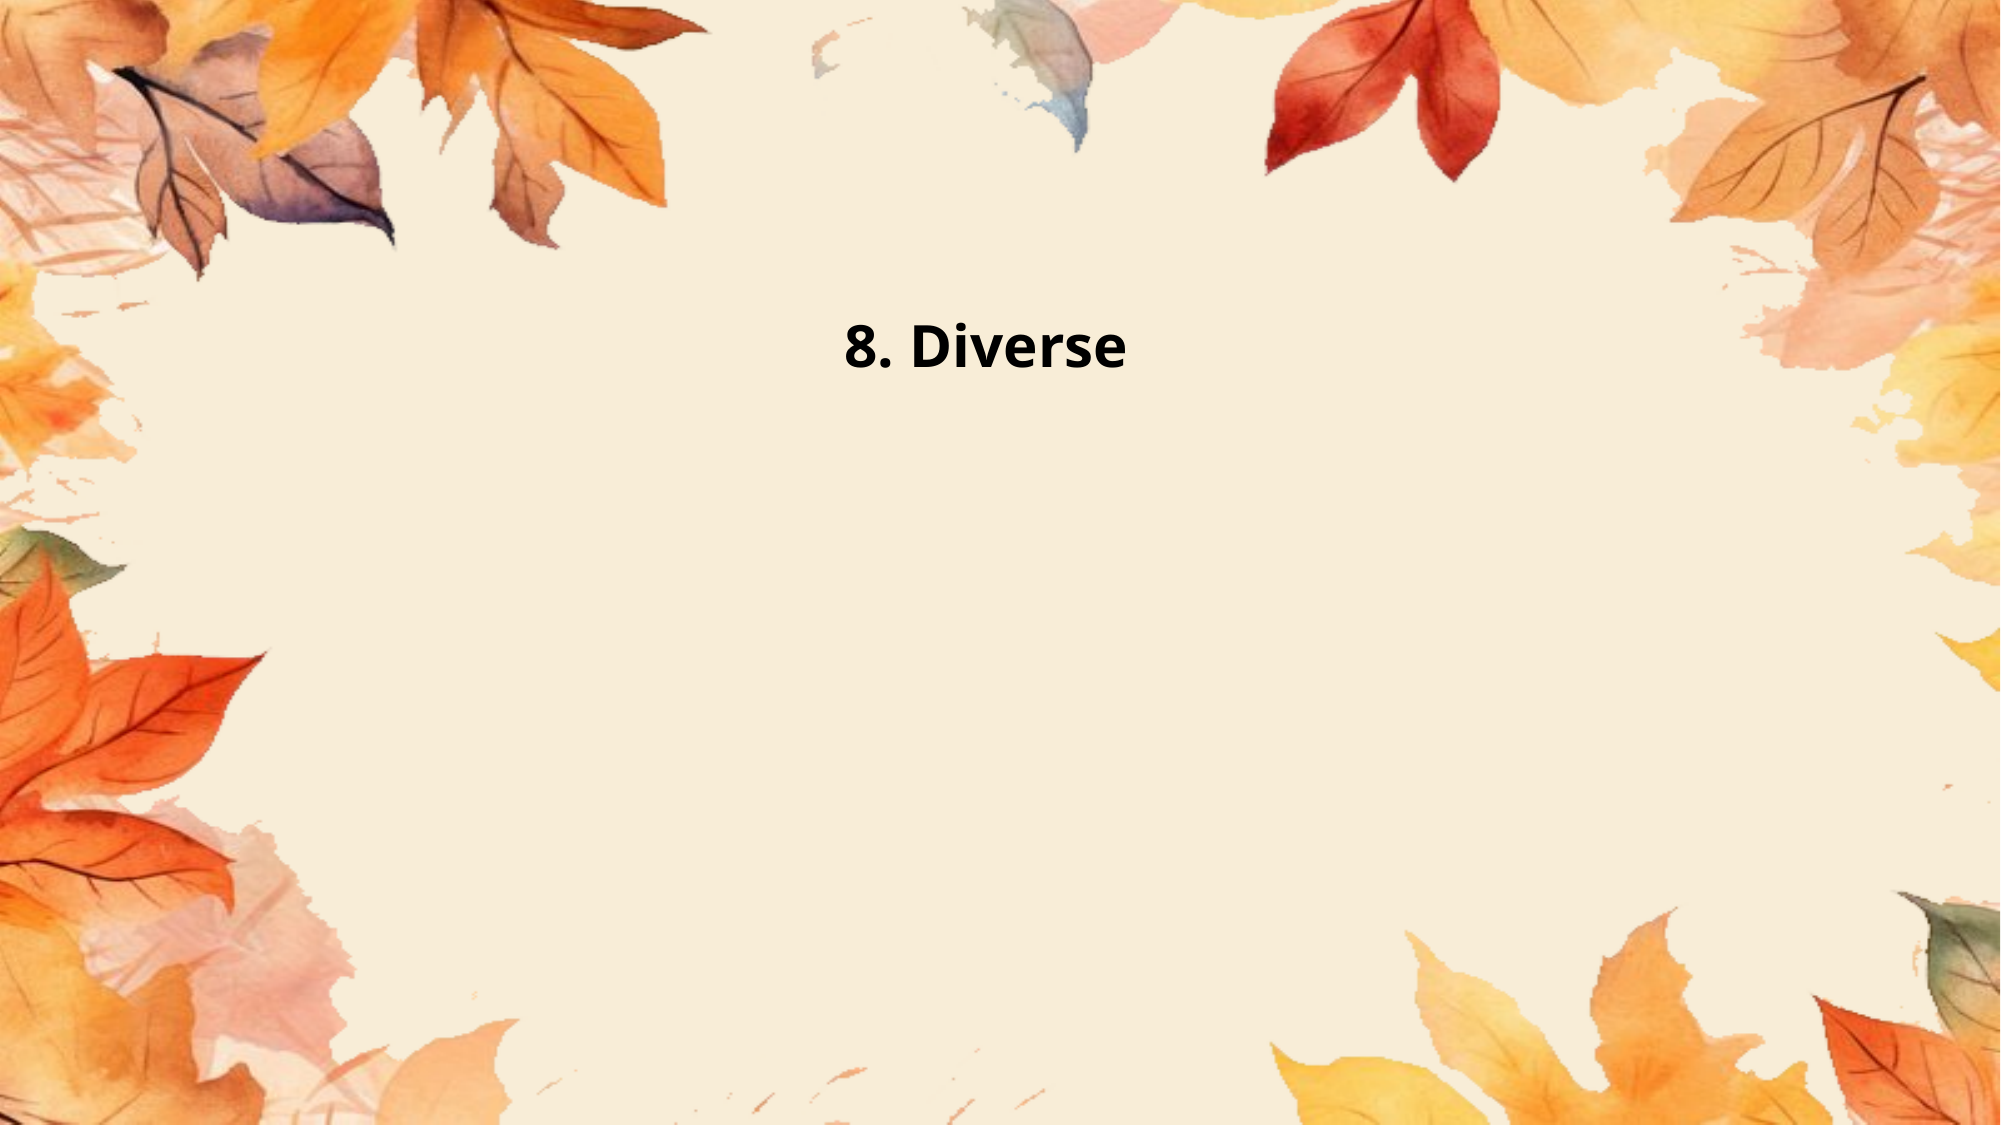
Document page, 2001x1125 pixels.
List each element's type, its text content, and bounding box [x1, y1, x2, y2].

text_box 8. Diverse [100, 266, 1873, 622]
list [202, 133, 1906, 1081]
picture [0, 0, 2001, 1125]
